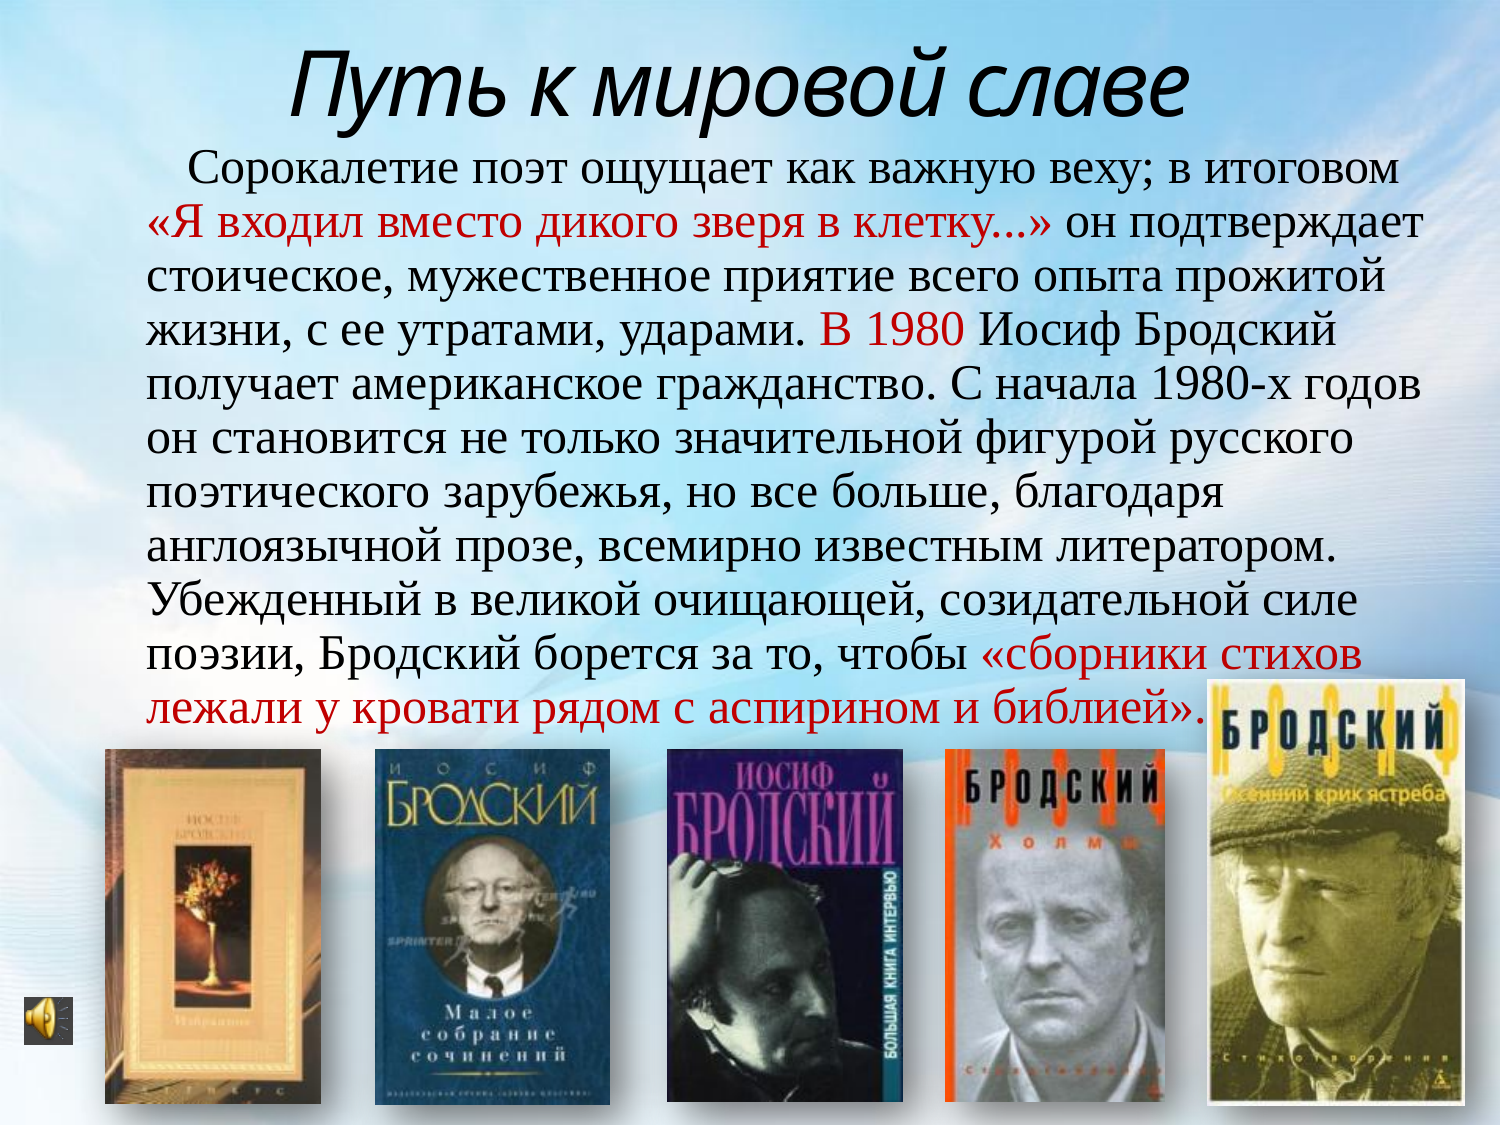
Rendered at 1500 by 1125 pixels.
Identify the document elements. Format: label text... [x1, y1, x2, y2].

list Сорокалетие поэт ощущает как важную веху; в итоговом «Я входил вместо дикого зверя в клетку...» он подтверждает стоическое, мужественное приятие всего опыта прожитой жизни, с ее утратами, ударами. В 1980 Иосиф Бродский получает американское гражданство. С начала 1980-х годов он становится не только значительной фигурой русского поэтического зарубежья, но все больше, благодаря англоязычной прозе, всемирно известным литератором. Убежденный в великой очищающей, созидательной силе поэзии, Бродский борется за то, чтобы «сборники стихов лежали у кровати рядом с аспирином и библией». [62, 140, 1438, 751]
title Путь к мировой славе [62, 37, 1438, 140]
picture [0, 0, 1500, 1125]
